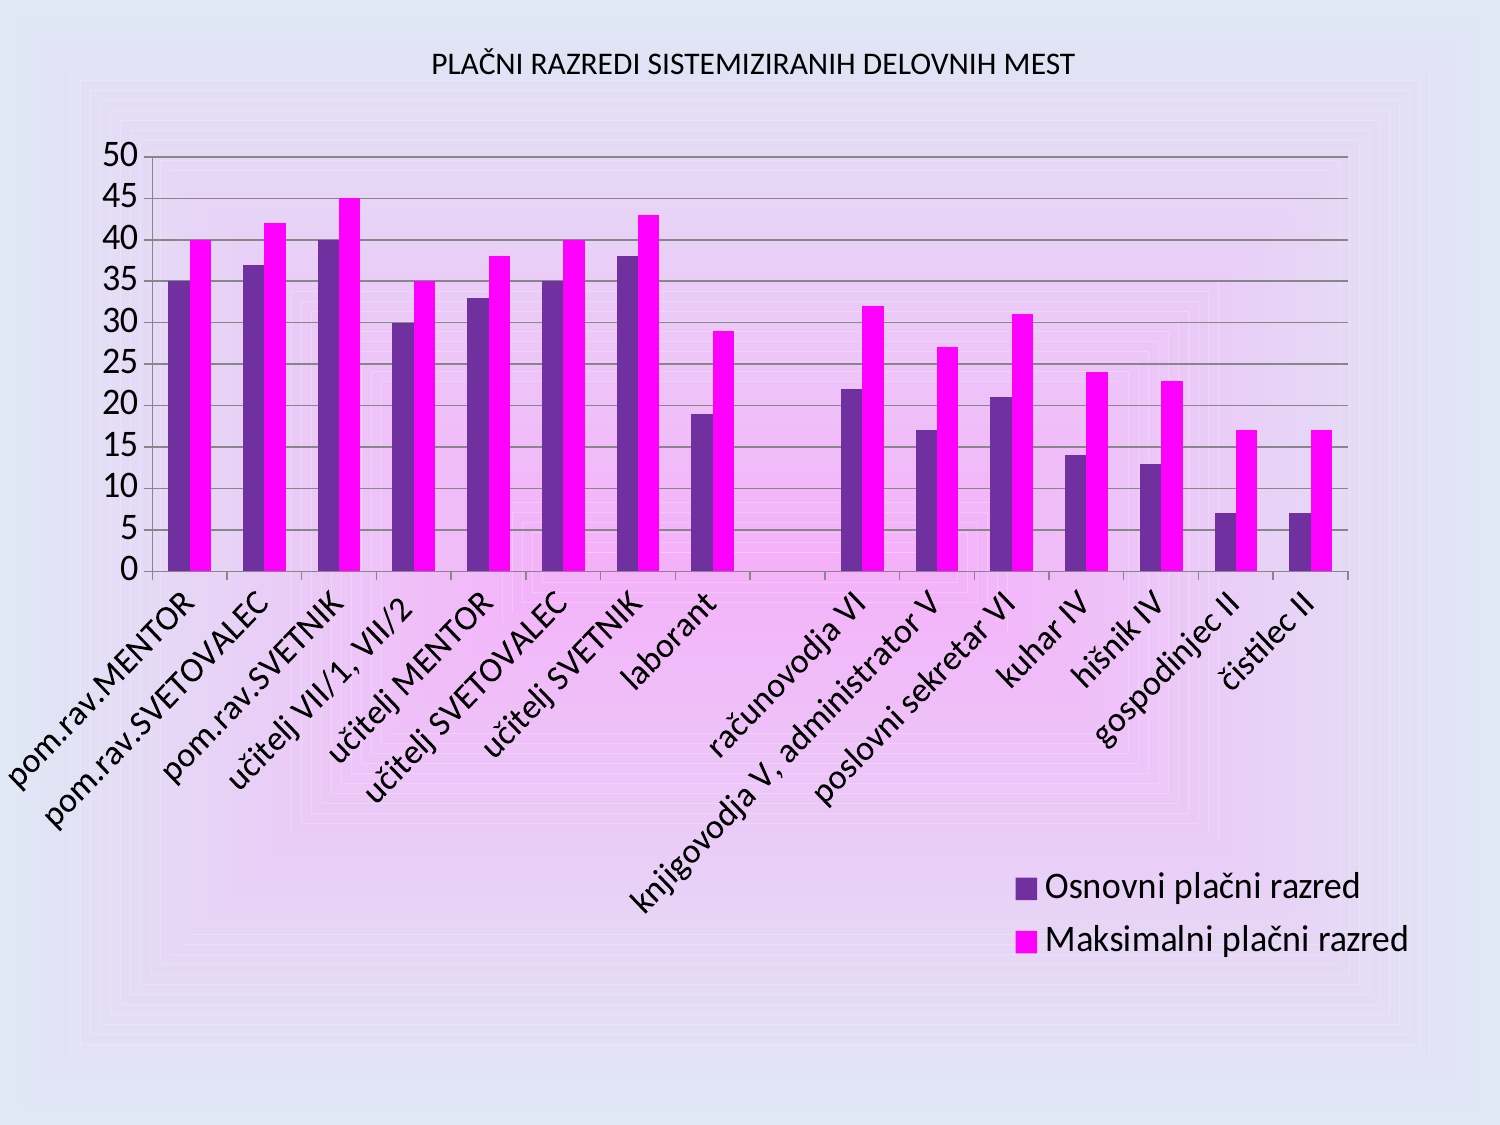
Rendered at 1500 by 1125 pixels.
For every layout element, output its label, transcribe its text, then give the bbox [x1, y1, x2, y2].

chart [0, 116, 1426, 1006]
title PLAČNI RAZREDI SISTEMIZIRANIH DELOVNIH MEST [175, 35, 1332, 115]
